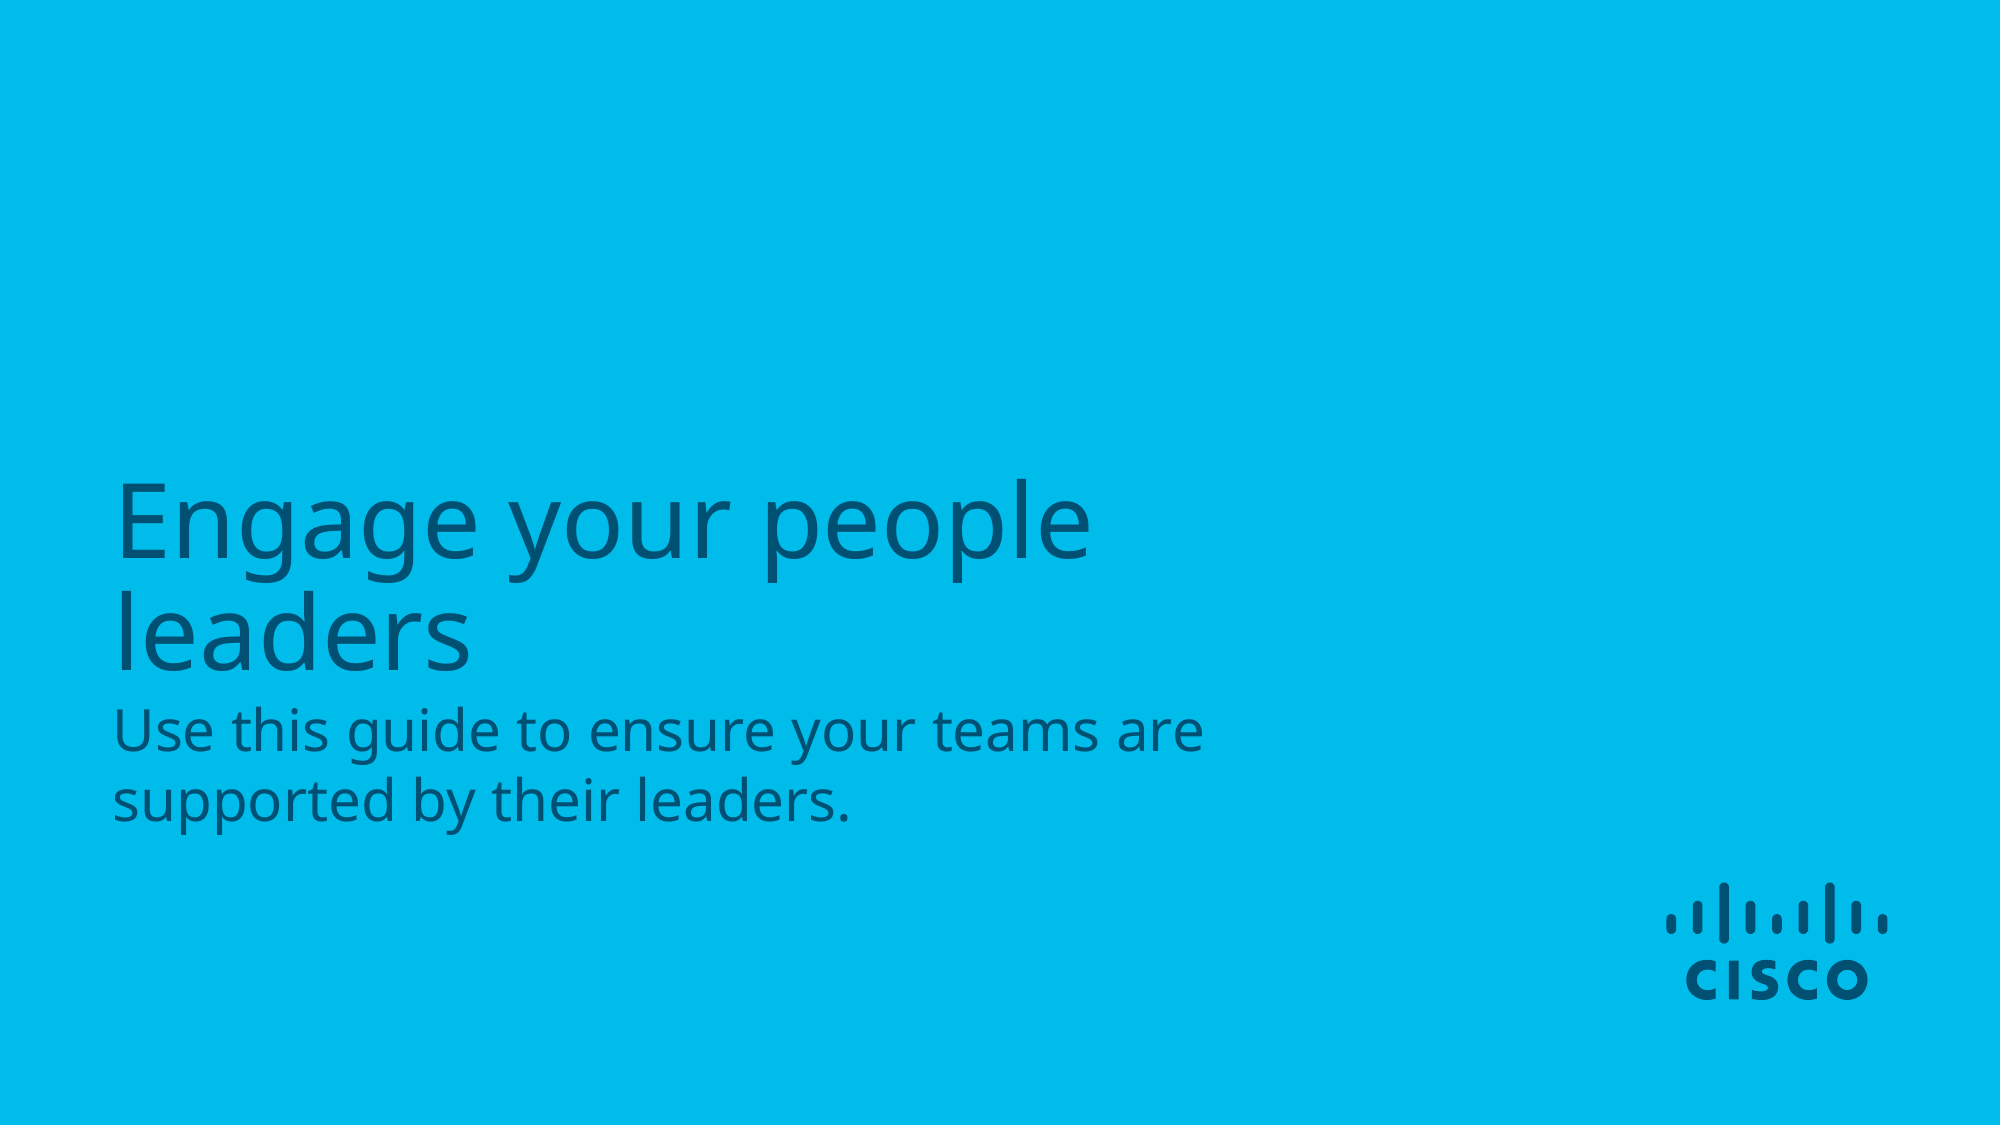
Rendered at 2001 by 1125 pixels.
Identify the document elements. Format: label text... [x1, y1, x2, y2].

text_box Engage your people leaders Use this guide to ensure your teams are supported by their leaders. [112, 468, 1364, 890]
text_box [1851, 900, 1862, 934]
text_box [1877, 914, 1888, 934]
text_box [1825, 882, 1835, 944]
text_box [1728, 960, 1739, 1000]
text_box [1772, 914, 1782, 934]
text_box [1745, 900, 1756, 934]
text_box [1787, 959, 1817, 1000]
text_box [1692, 900, 1703, 934]
text_box [1751, 959, 1779, 1000]
text_box [1719, 882, 1729, 944]
text_box [1686, 959, 1716, 1000]
text_box [1798, 900, 1809, 934]
text_box [1666, 914, 1677, 934]
text_box [1826, 959, 1868, 1000]
